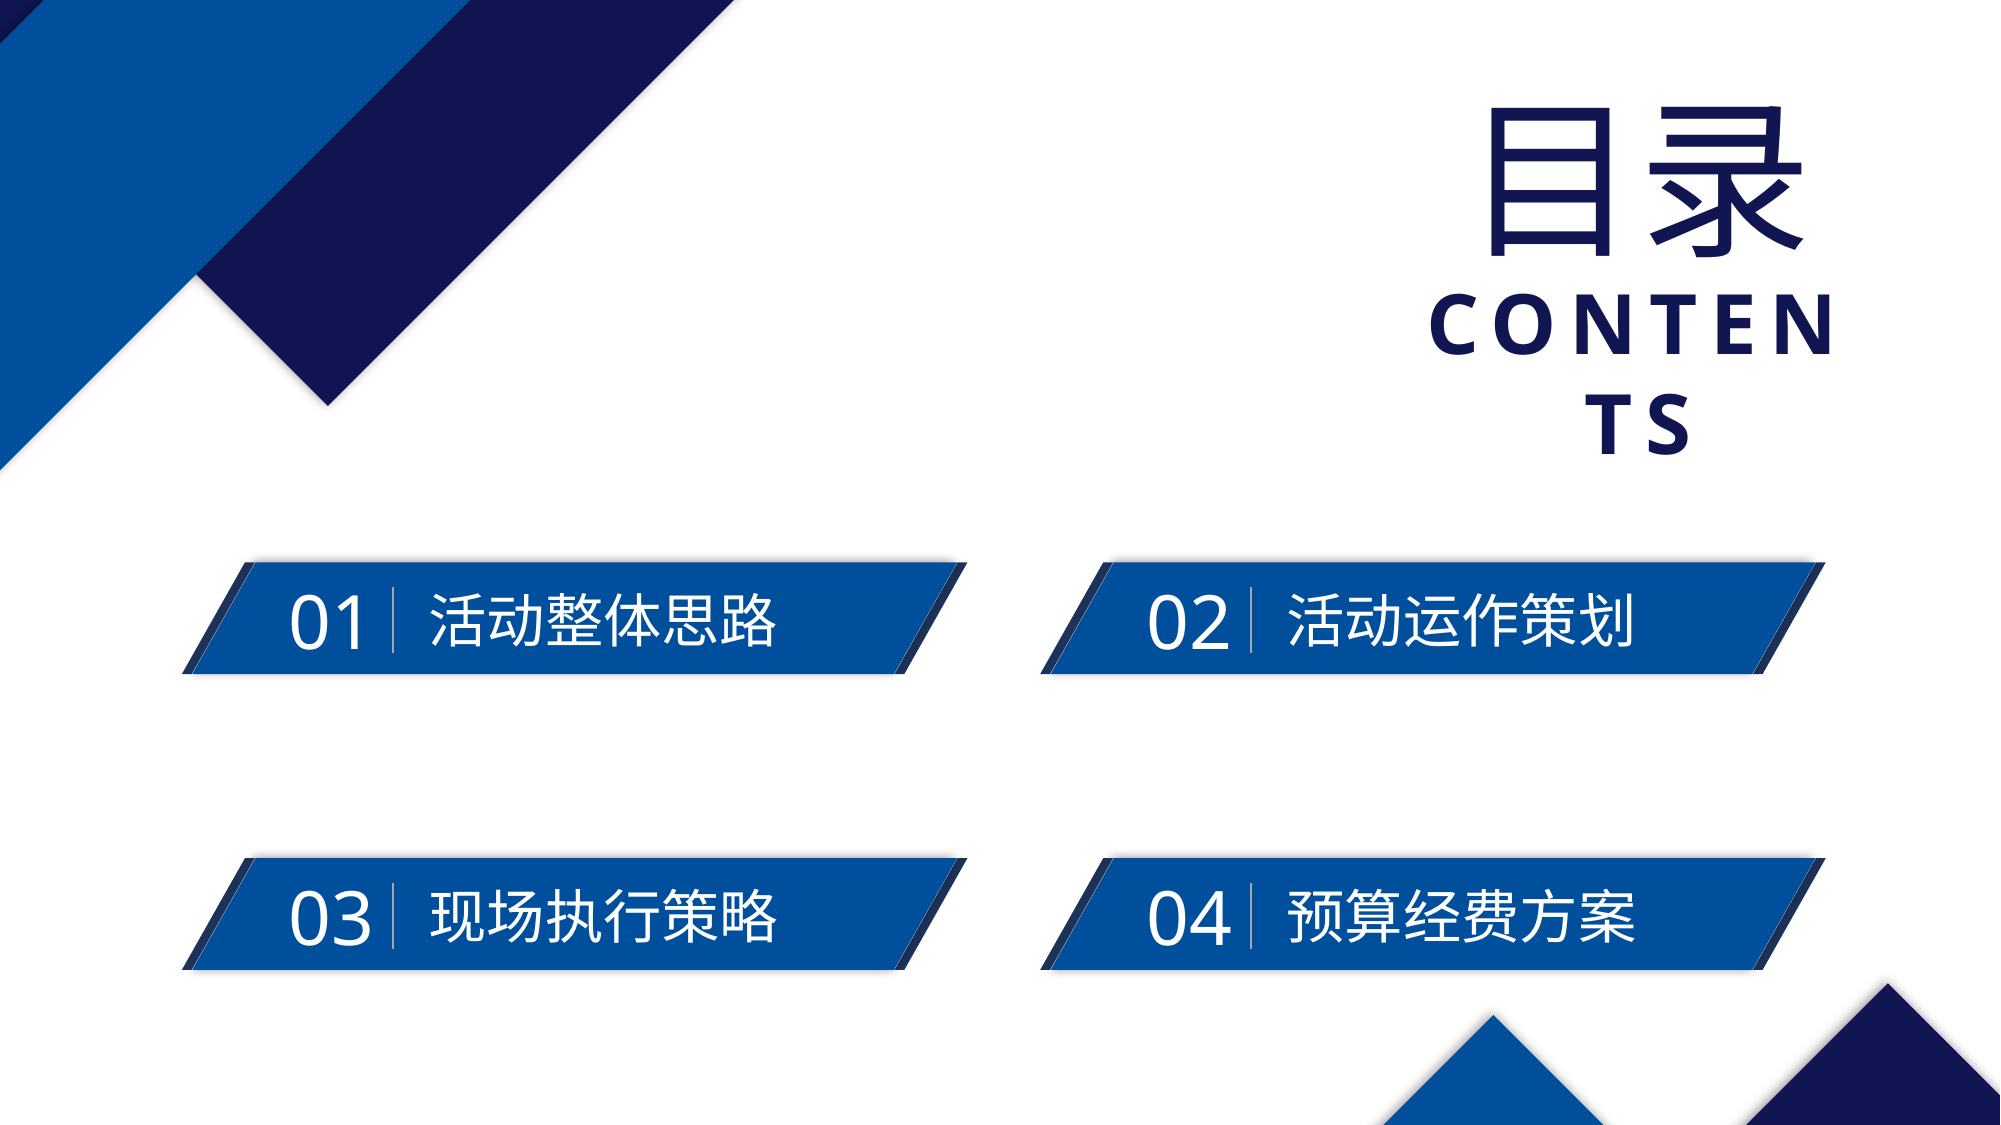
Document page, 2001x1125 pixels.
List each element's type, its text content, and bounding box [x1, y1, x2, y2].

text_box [392, 983, 2000, 1125]
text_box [1040, 858, 1826, 970]
text_box CONTENTS [1429, 270, 1851, 471]
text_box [181, 858, 968, 970]
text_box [0, 0, 1429, 831]
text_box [1040, 562, 1826, 675]
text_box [181, 562, 968, 675]
text_box 目录 [1461, 69, 1816, 270]
